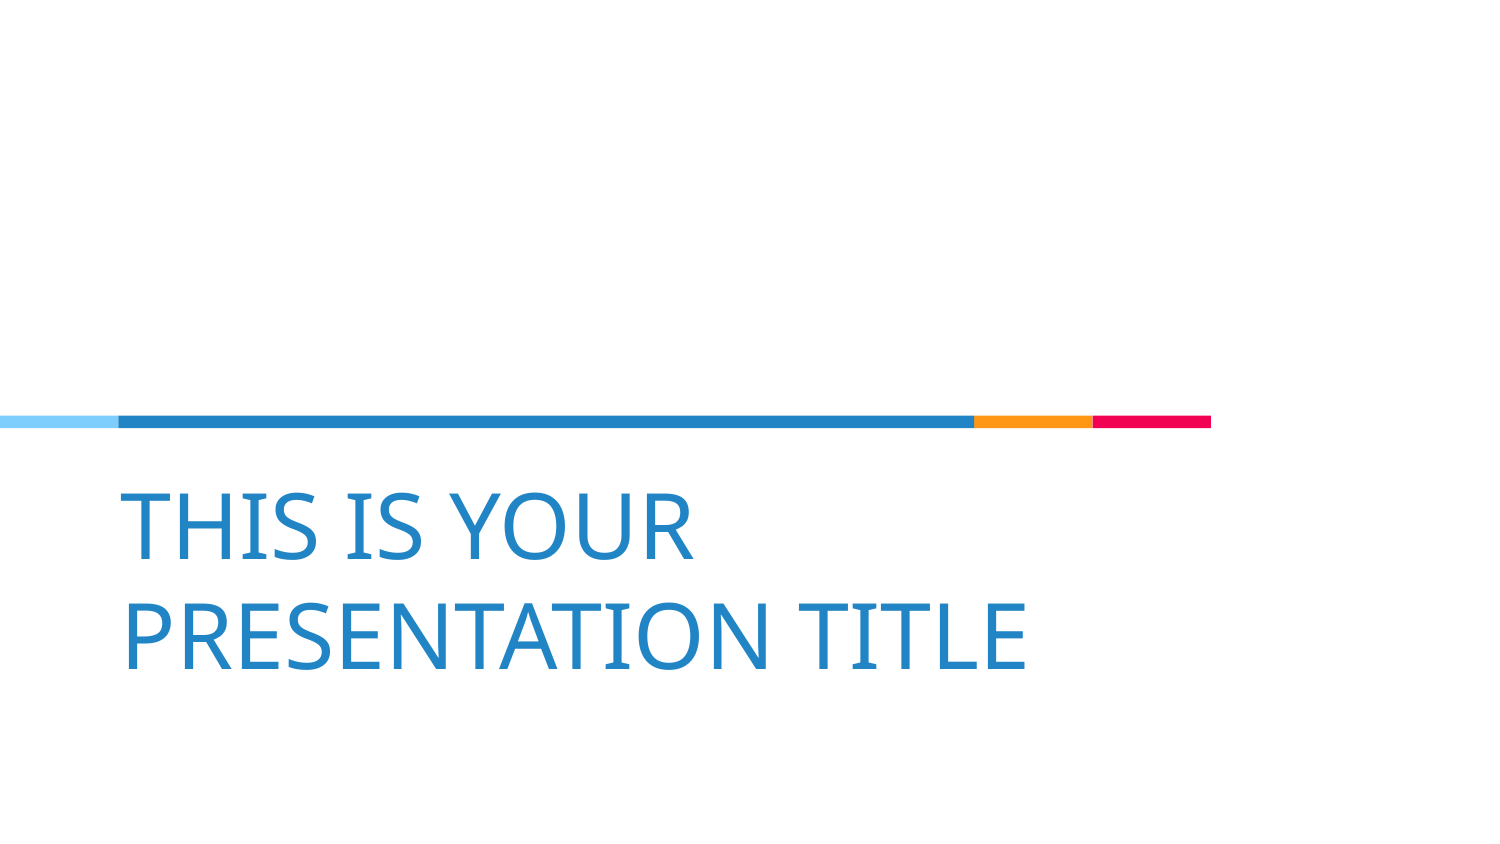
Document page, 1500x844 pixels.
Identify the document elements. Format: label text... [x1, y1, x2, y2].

title THIS IS YOUR PRESENTATION TITLE [105, 453, 1211, 644]
